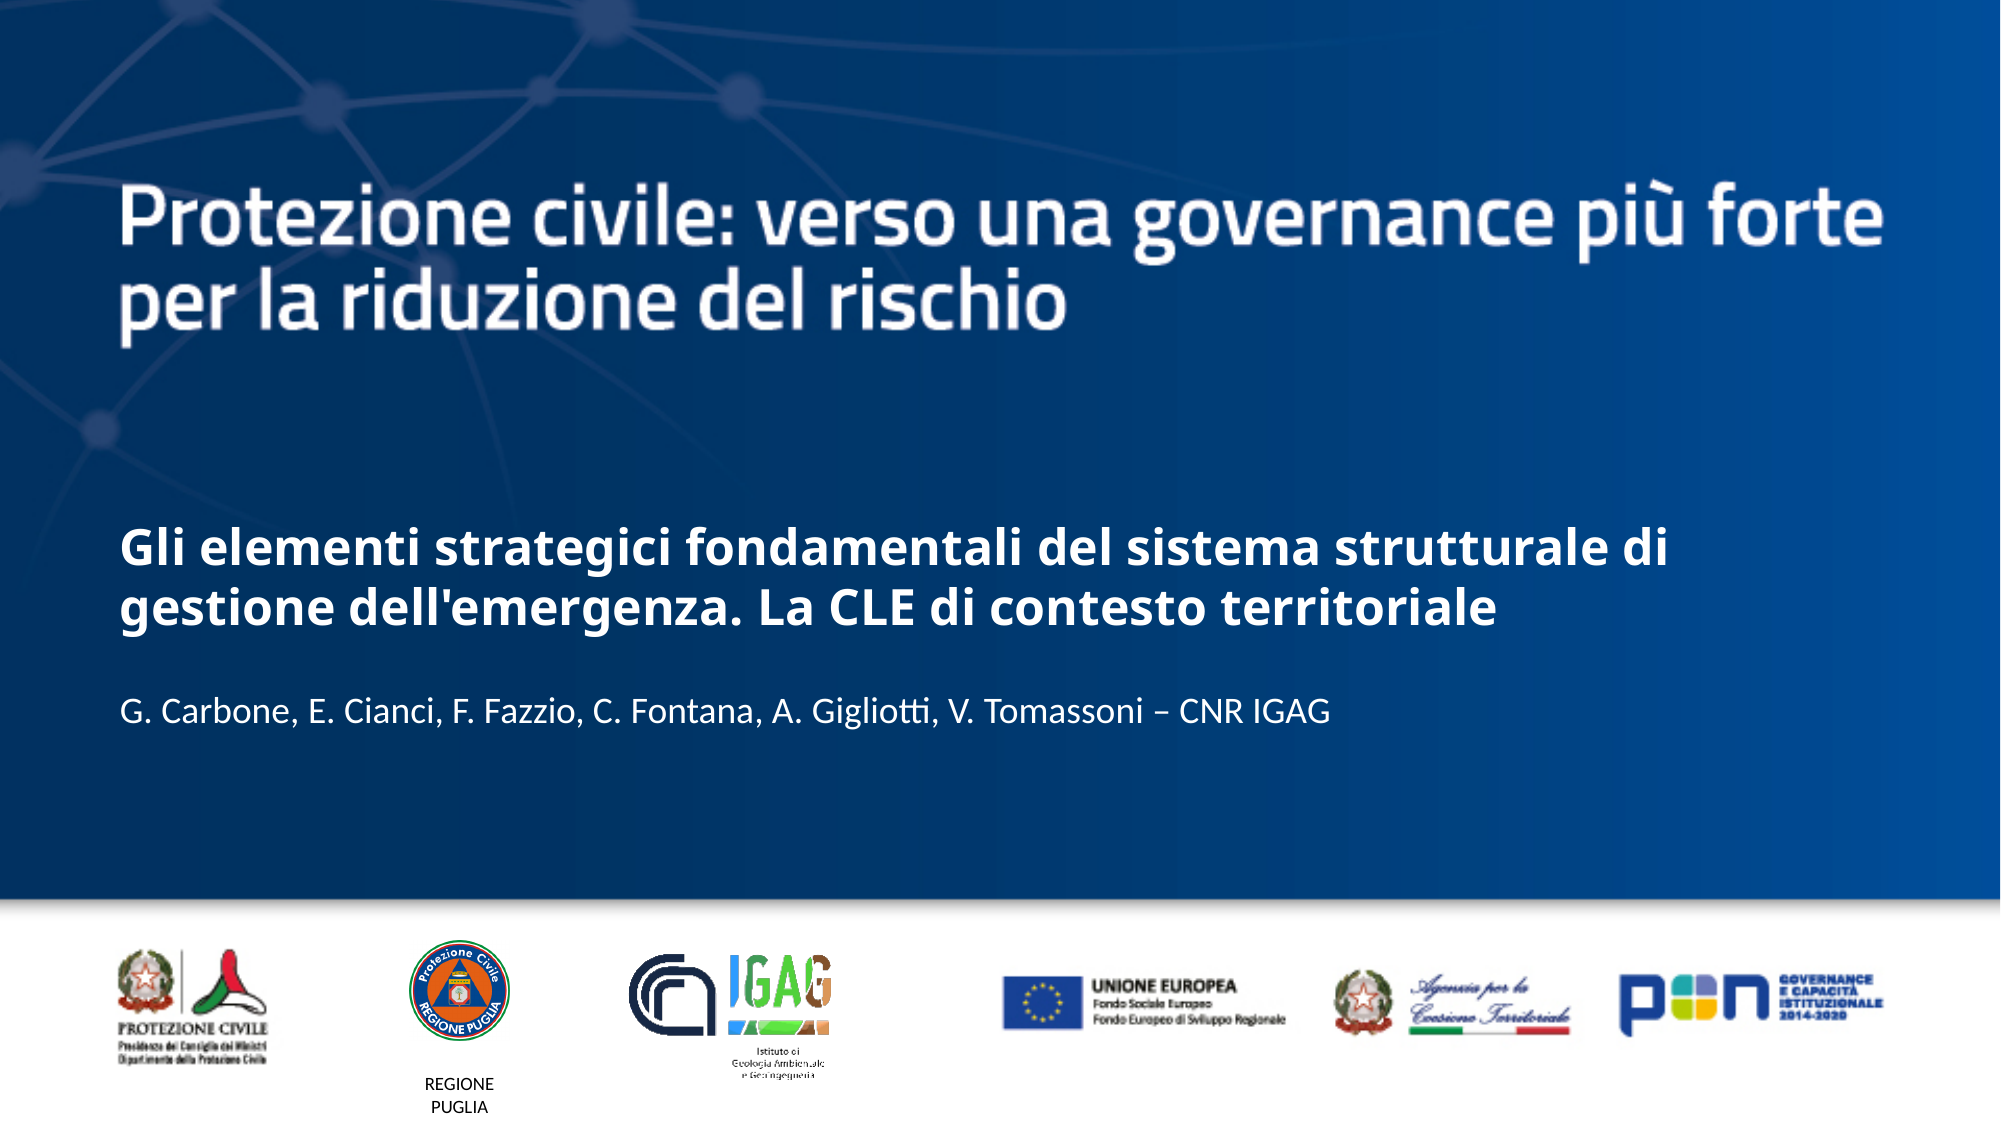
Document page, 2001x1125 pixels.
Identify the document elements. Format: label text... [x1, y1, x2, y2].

text_box REGIONE PUGLIA [409, 1064, 510, 1125]
text_box Gli elementi strategici fondamentali del sistema strutturale di gestione dell'emergenza. La CLE di contesto territoriale [105, 507, 1881, 643]
picture [0, 0, 2001, 1125]
text_box G. Carbone, E. Cianci, F. Fazzio, C. Fontana, A. Gigliotti, V. Tomassoni – CNR IGAG [105, 678, 1403, 739]
